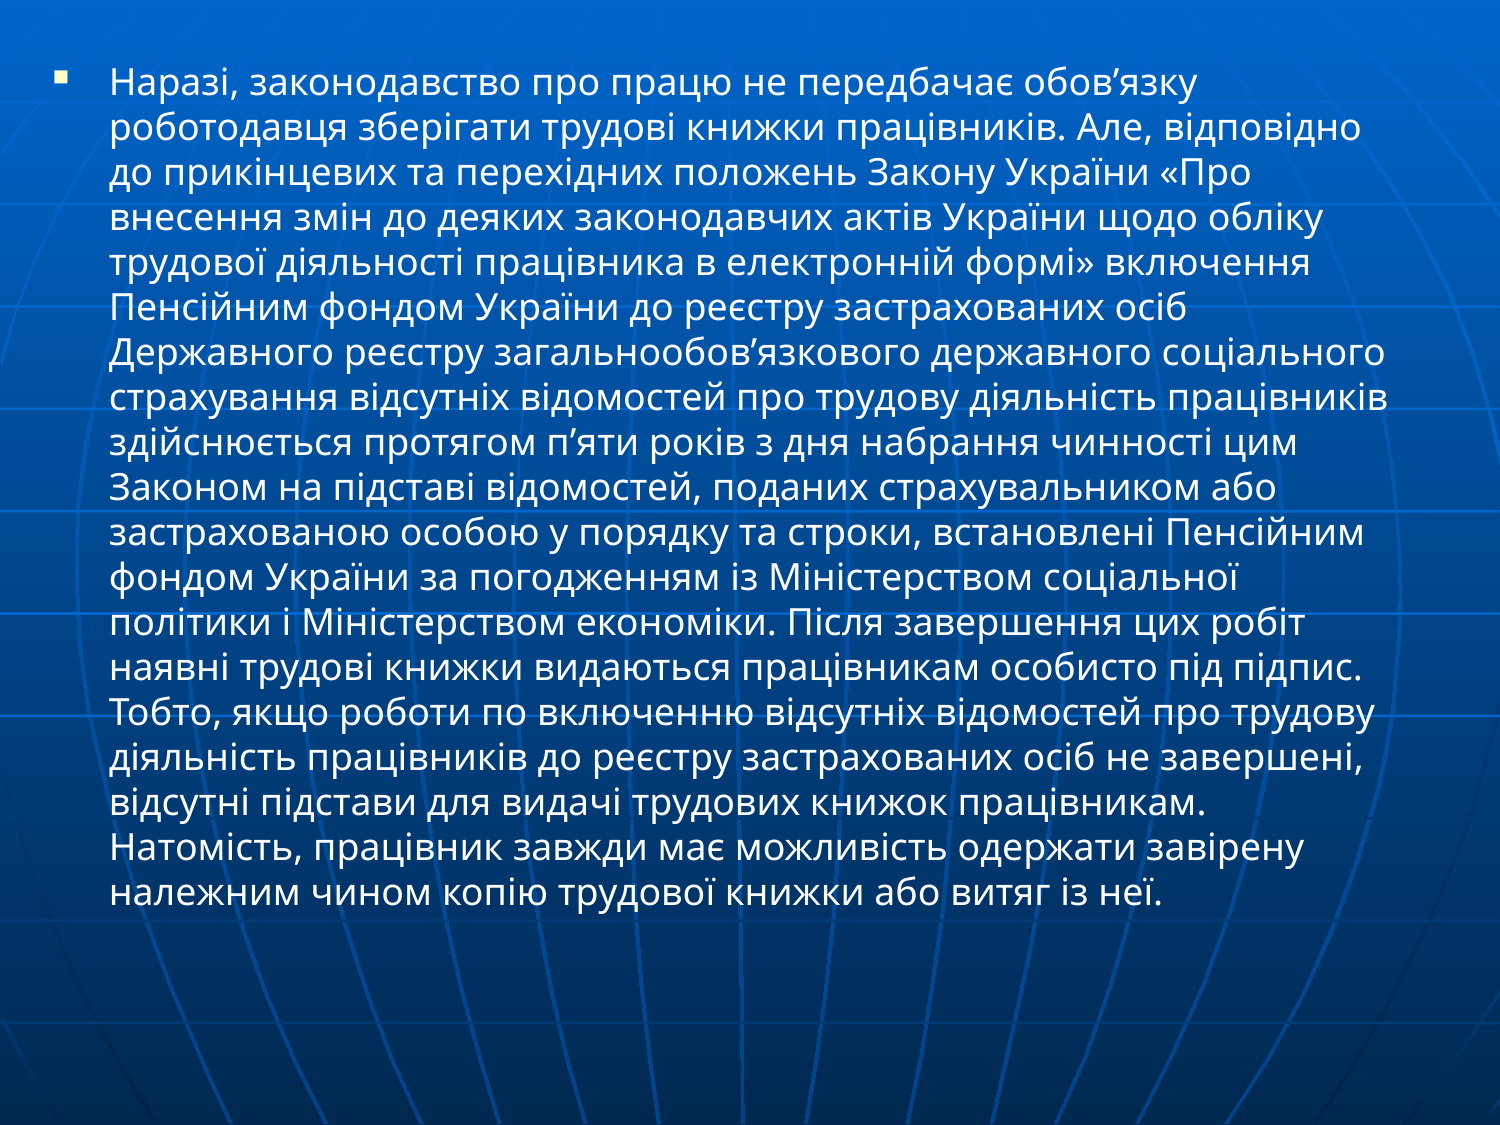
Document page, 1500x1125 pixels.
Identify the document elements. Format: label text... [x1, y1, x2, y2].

list Наразі, законодавство про працю не передбачає обов’язку роботодавця зберігати трудові книжки працівників. Але, відповідно до прикінцевих та перехідних положень Закону України «Про внесення змін до деяких законодавчих актів України щодо обліку трудової діяльності працівника в електронній формі» включення Пенсійним фондом України до реєстру застрахованих осіб Державного реєстру загальнообов’язкового державного соціального страхування відсутніх відомостей про трудову діяльність працівників здійснюється протягом п’яти років з дня набрання чинності цим Законом на підставі відомостей, поданих страхувальником або застрахованою особою у порядку та строки, встановлені Пенсійним фондом України за погодженням із Міністерством соціальної політики і Міністерством економіки. Після завершення цих робіт наявні трудові книжки видаються працівникам особисто під підпис. Тобто, якщо роботи по включенню відсутніх відомостей про трудову діяльність працівників до реєстру застрахованих осіб не завершені, відсутні підстави для видачі трудових книжок працівникам. Натомість, працівник завжди має можливість одержати завірену належним чином копію трудової книжки або витяг із неї. [37, 50, 1425, 1006]
